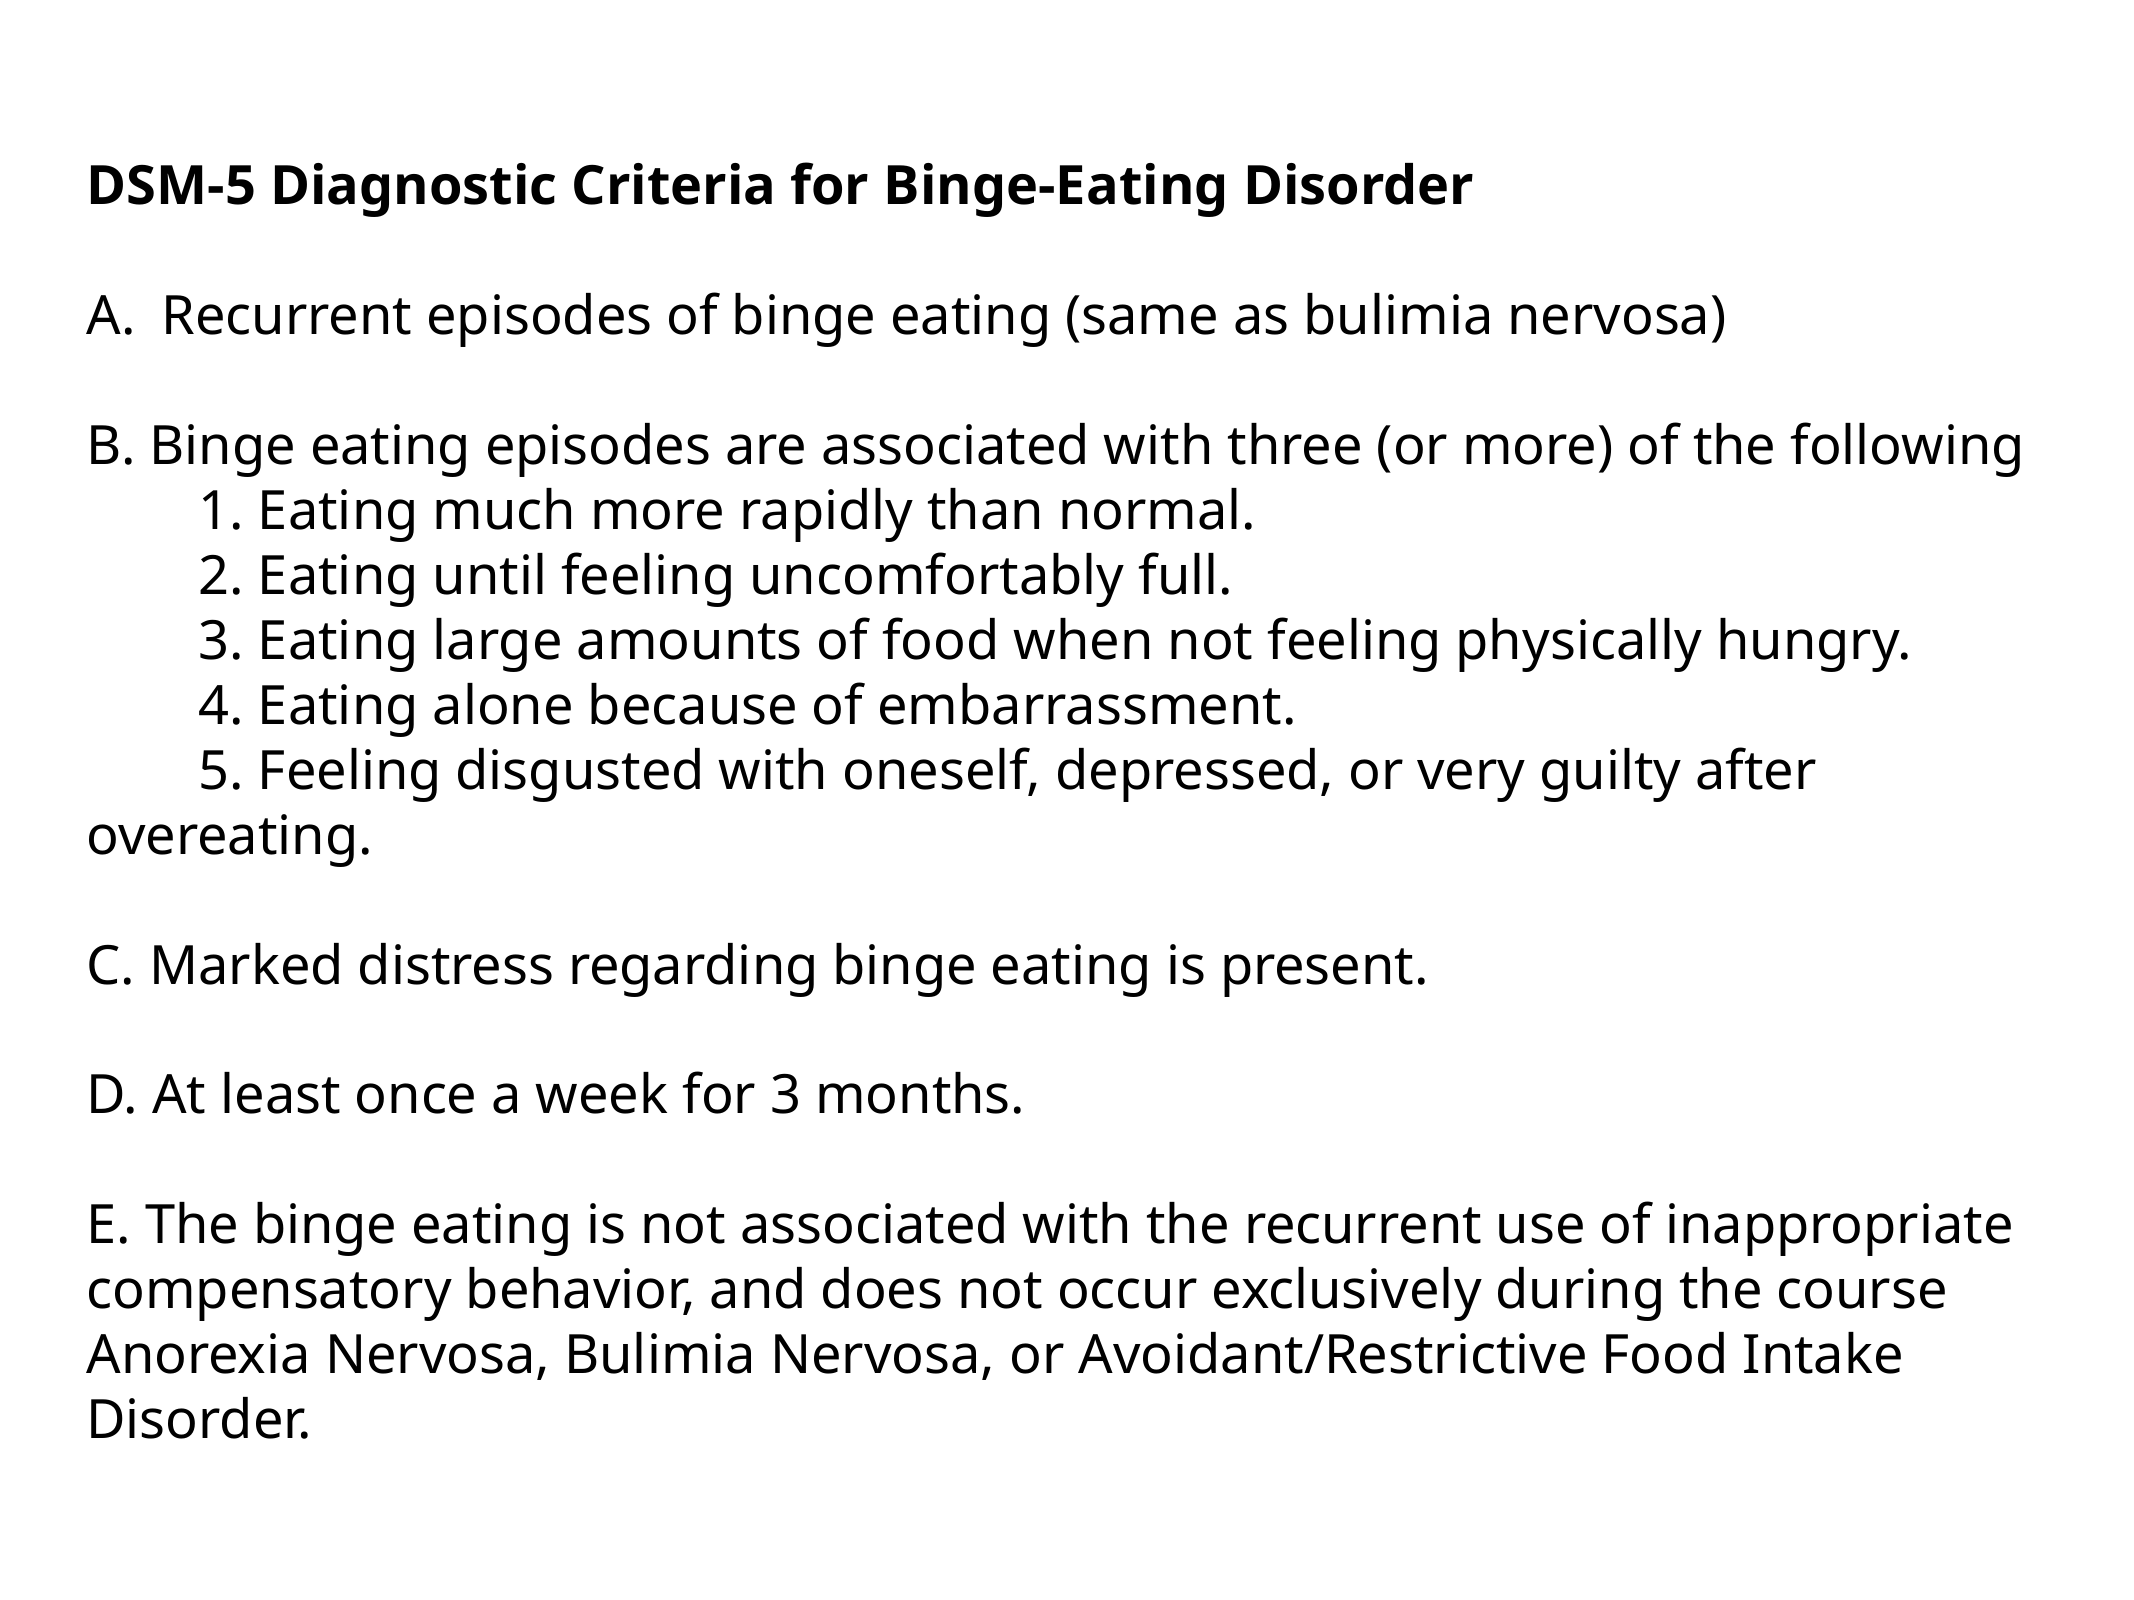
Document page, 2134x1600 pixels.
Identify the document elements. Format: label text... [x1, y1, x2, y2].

text_box DSM-5 Diagnostic Criteria for Binge-Eating Disorder Recurrent episodes of binge eating (same as bulimia nervosa) B. Binge eating episodes are associated with three (or more) of the following 1. Eating much more rapidly than normal. 2. Eating until feeling uncomfortably full. 3. Eating large amounts of food when not feeling physically hungry. 4. Eating alone because of embarrassment. 5. Feeling disgusted with oneself, depressed, or very guilty after overeating. C. Marked distress regarding binge eating is present. D. At least once a week for 3 months. E. The binge eating is not associated with the recurrent use of inappropriate compensatory behavior, and does not occur exclusively during the course Anorexia Nervosa, Bulimia Nervosa, or Avoidant/Restrictive Food Intake Disorder. [78, 142, 2055, 1458]
